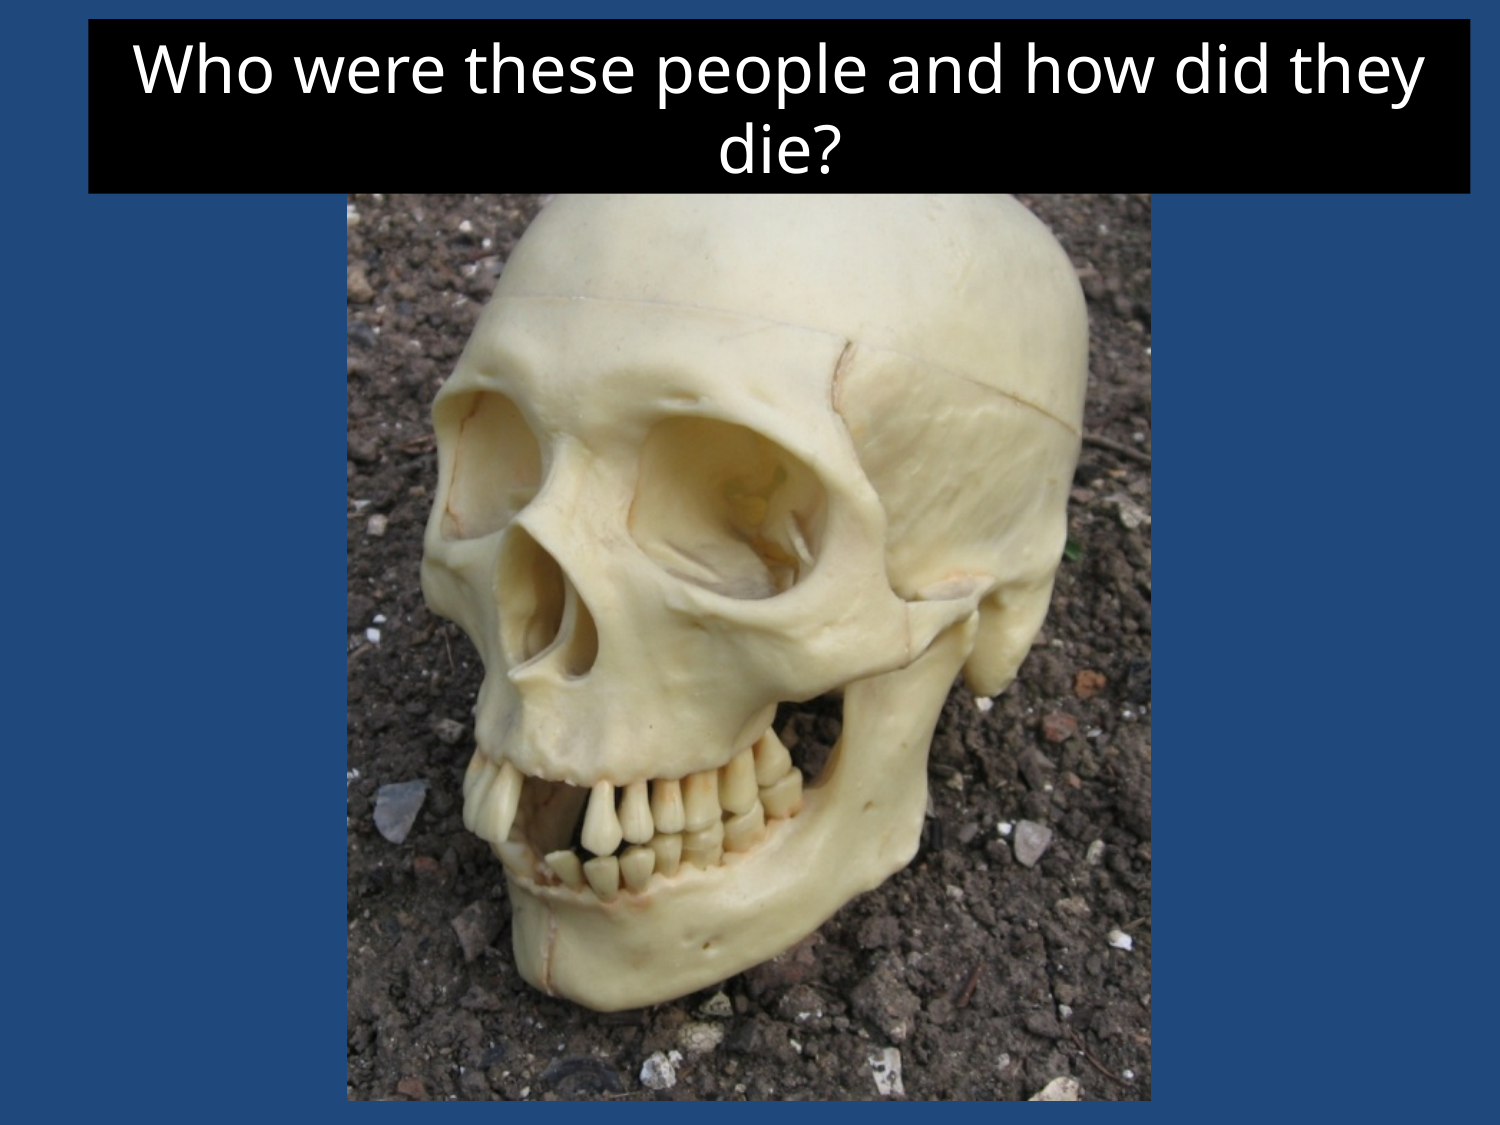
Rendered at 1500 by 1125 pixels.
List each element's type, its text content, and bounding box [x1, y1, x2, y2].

picture [347, 42, 1151, 1101]
text_box Who were these people and how did they die? [88, 19, 1471, 194]
